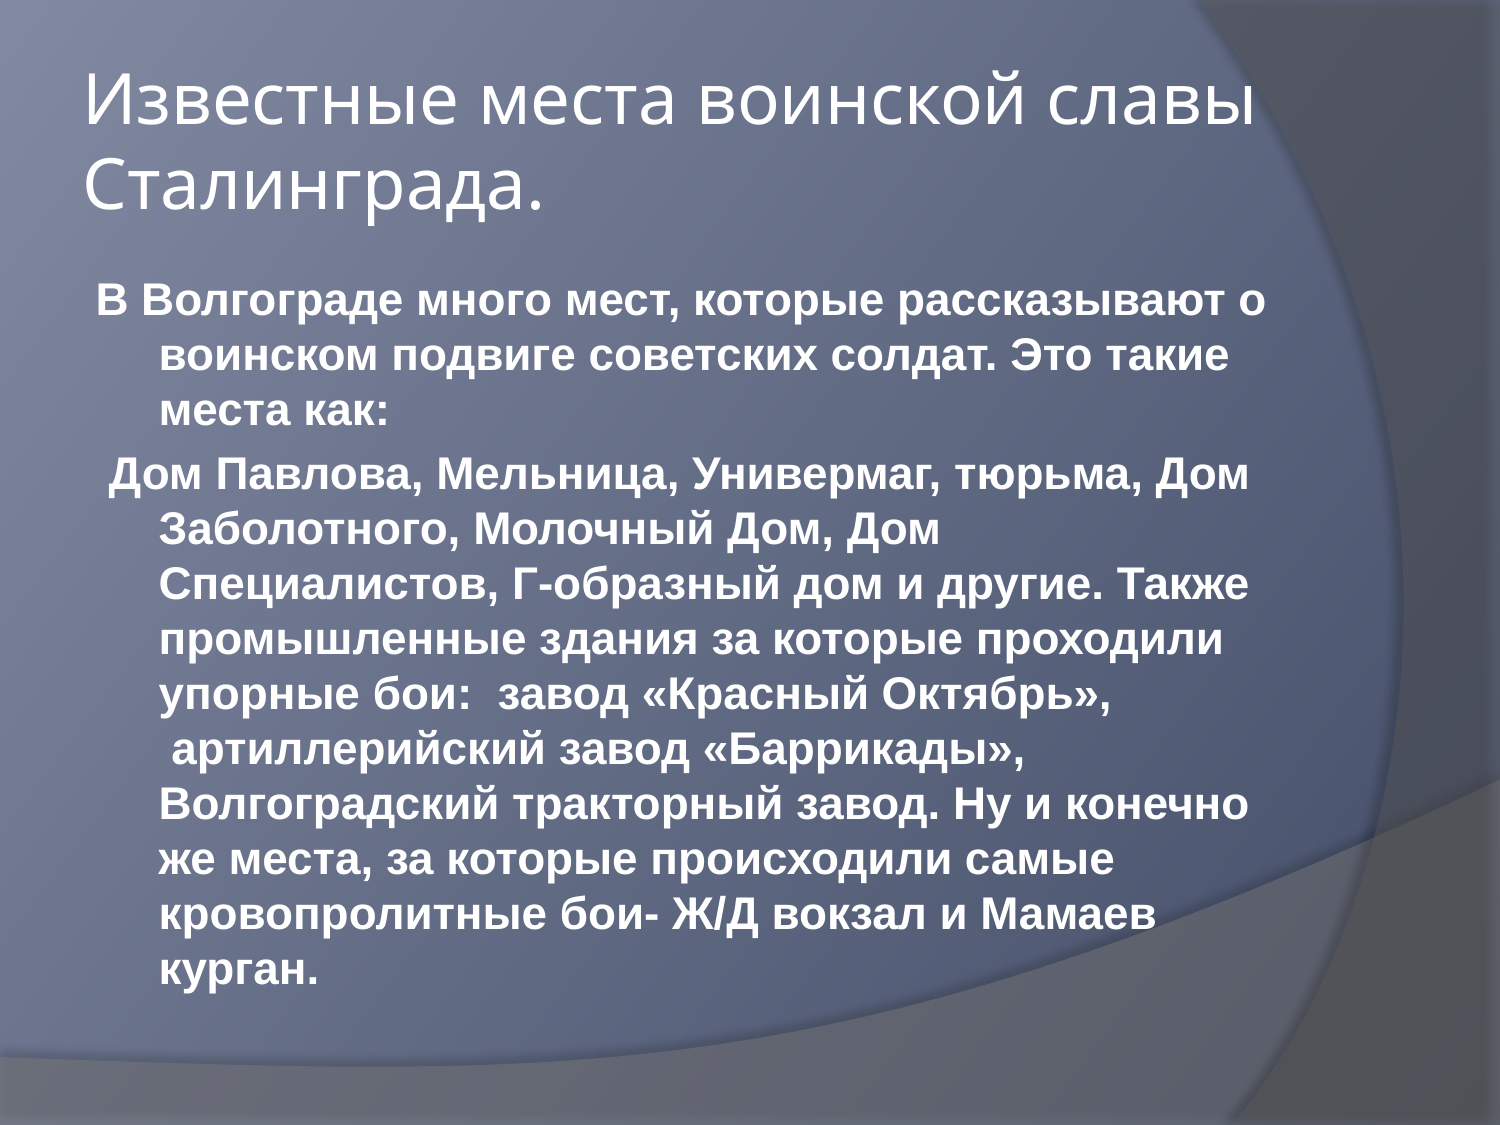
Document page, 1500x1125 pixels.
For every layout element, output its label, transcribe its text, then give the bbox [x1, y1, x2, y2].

list В Волгограде много мест, которые рассказывают о воинском подвиге советских солдат. Это такие места как: Дом Павлова, Мельница, Универмаг, тюрьма, Дом Заболотного, Молочный Дом, Дом Специалистов, Г-образный дом и другие. Также промышленные здания за которые проходили упорные бои: завод «Красный Октябрь», артиллерийский завод «Баррикады», Волгоградский тракторный завод. Ну и конечно же места, за которые происходили самые кровопролитные бои- Ж/Д вокзал и Мамаев курган. [75, 262, 1300, 1020]
title Известные места воинской славы Сталинграда. [75, 45, 1300, 233]
